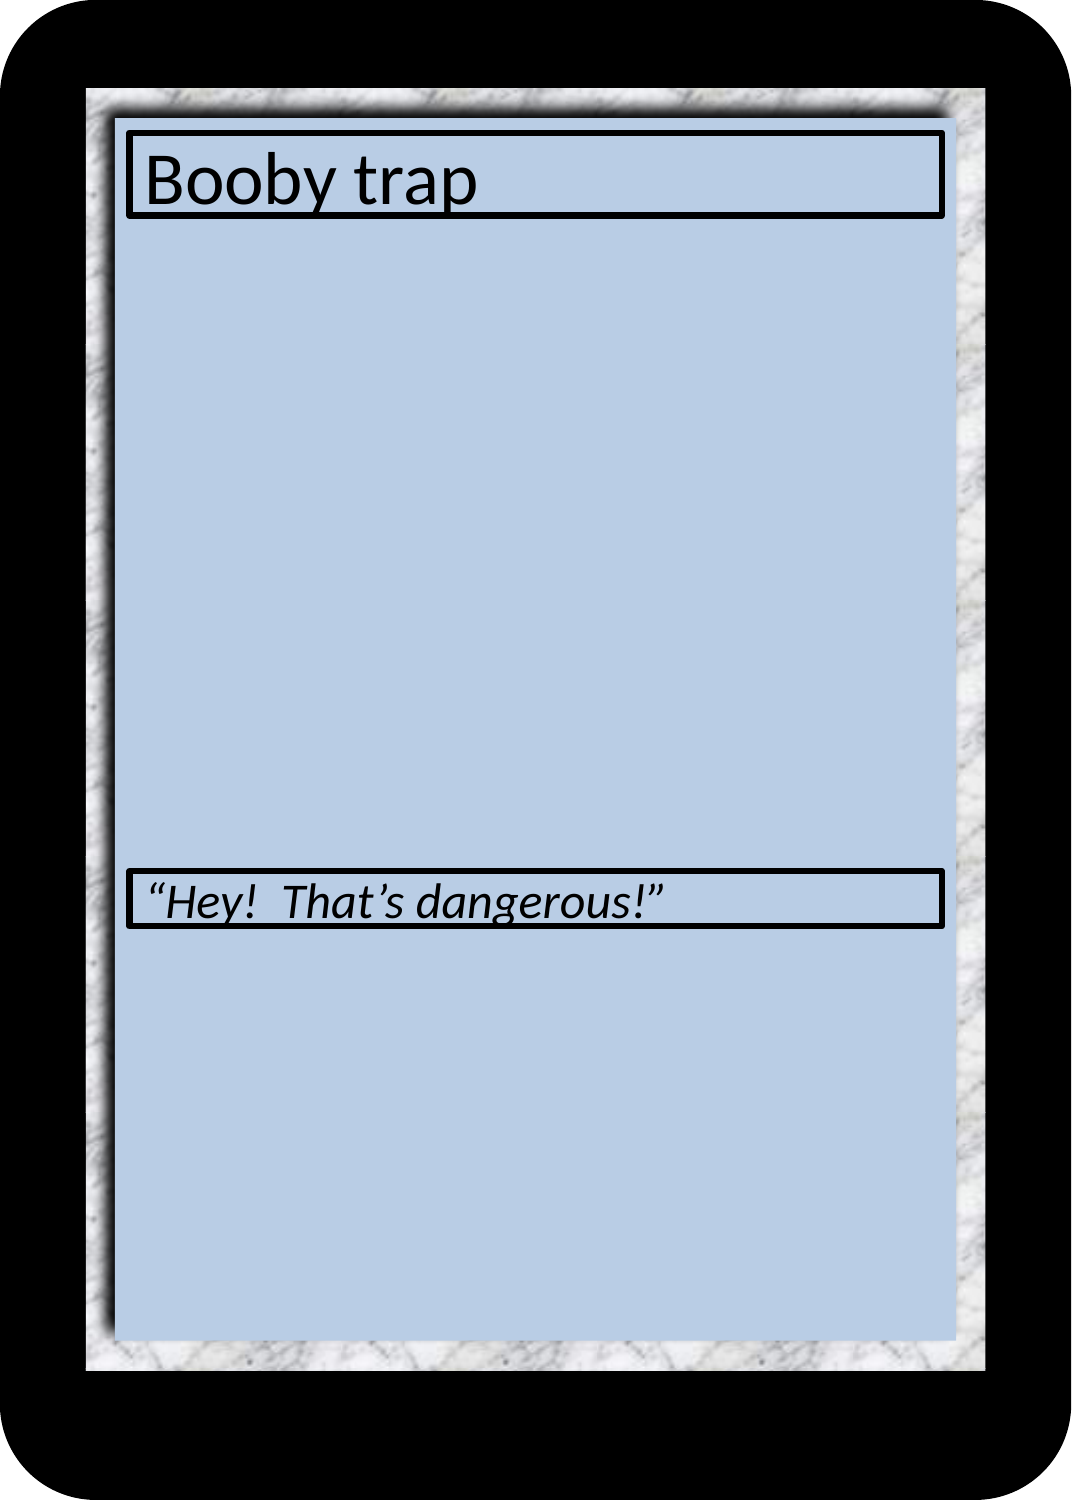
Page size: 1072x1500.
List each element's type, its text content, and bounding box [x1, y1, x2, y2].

picture [85, 88, 986, 1371]
list “Hey! That’s dangerous!” [126, 868, 945, 929]
title Booby trap [126, 130, 945, 219]
